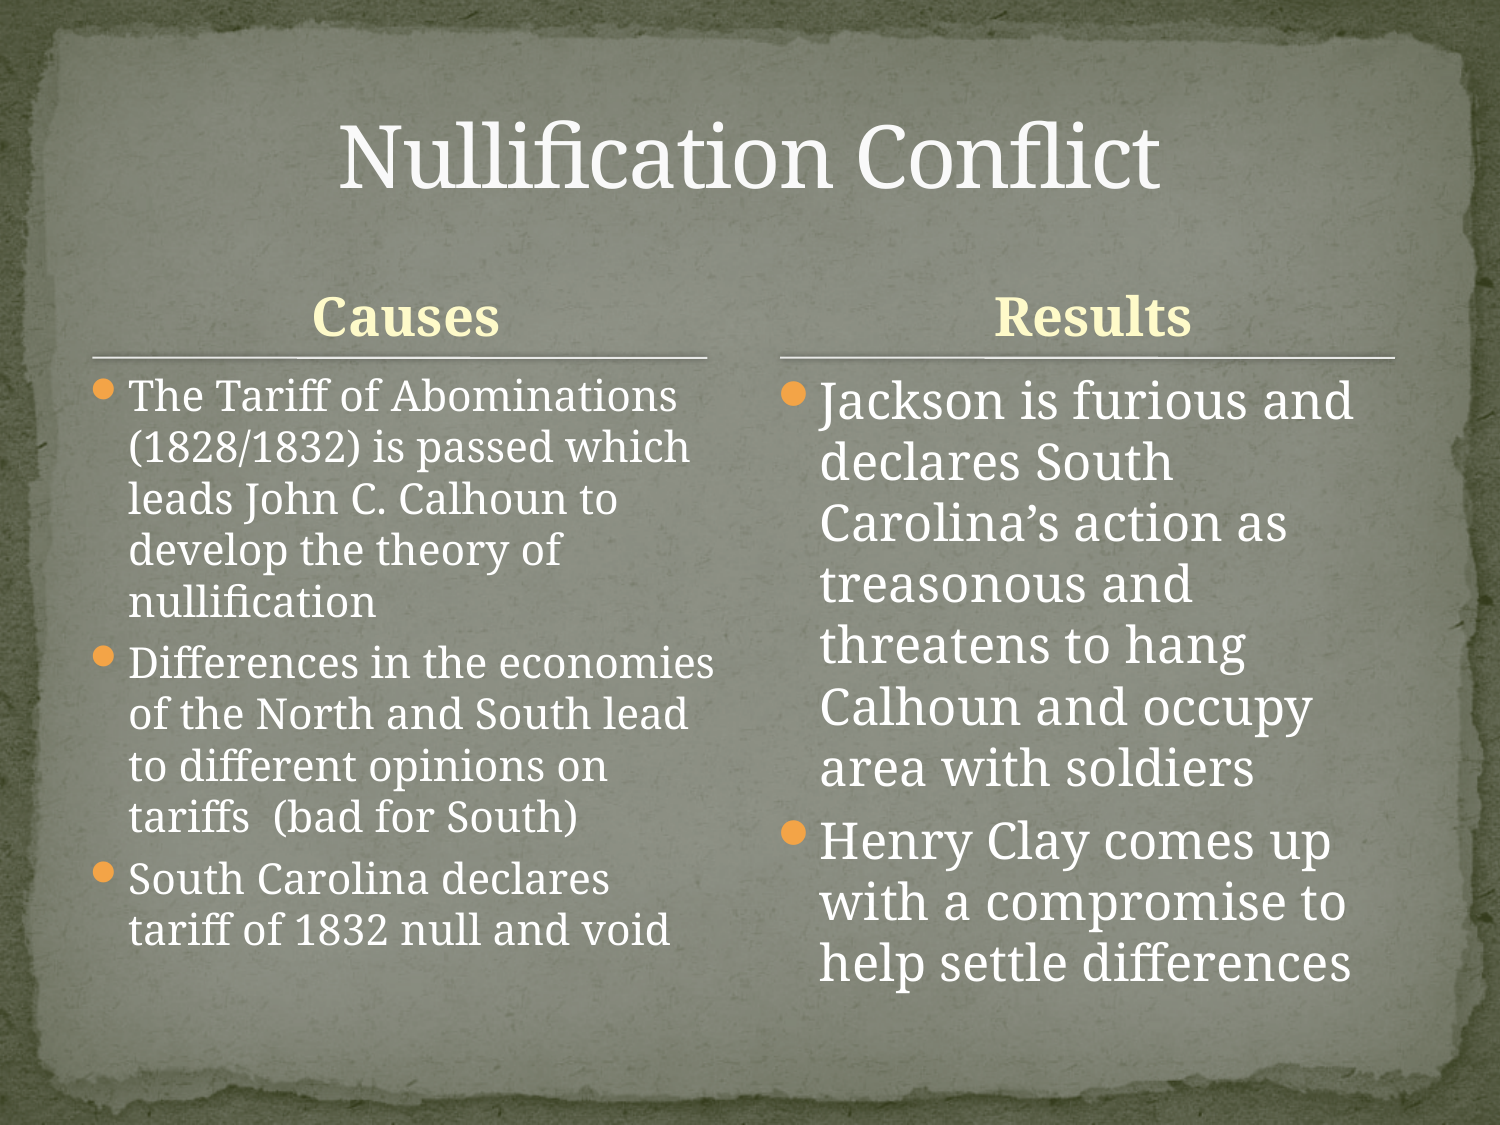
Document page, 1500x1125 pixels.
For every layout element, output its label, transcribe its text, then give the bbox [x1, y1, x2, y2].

list Results [760, 228, 1427, 357]
list Jackson is furious and declares South Carolina’s action as treasonous and threatens to hang Calhoun and occupy area with soldiers Henry Clay comes up with a compromise to help settle differences [762, 361, 1426, 1004]
list Causes [73, 228, 740, 357]
title Nullification Conflict [74, 25, 1425, 213]
list The Tariff of Abominations (1828/1832) is passed which leads John C. Calhoun to develop the theory of nullification Differences in the economies of the North and South lead to different opinions on tariffs (bad for South) South Carolina declares tariff of 1832 null and void [75, 361, 738, 1004]
